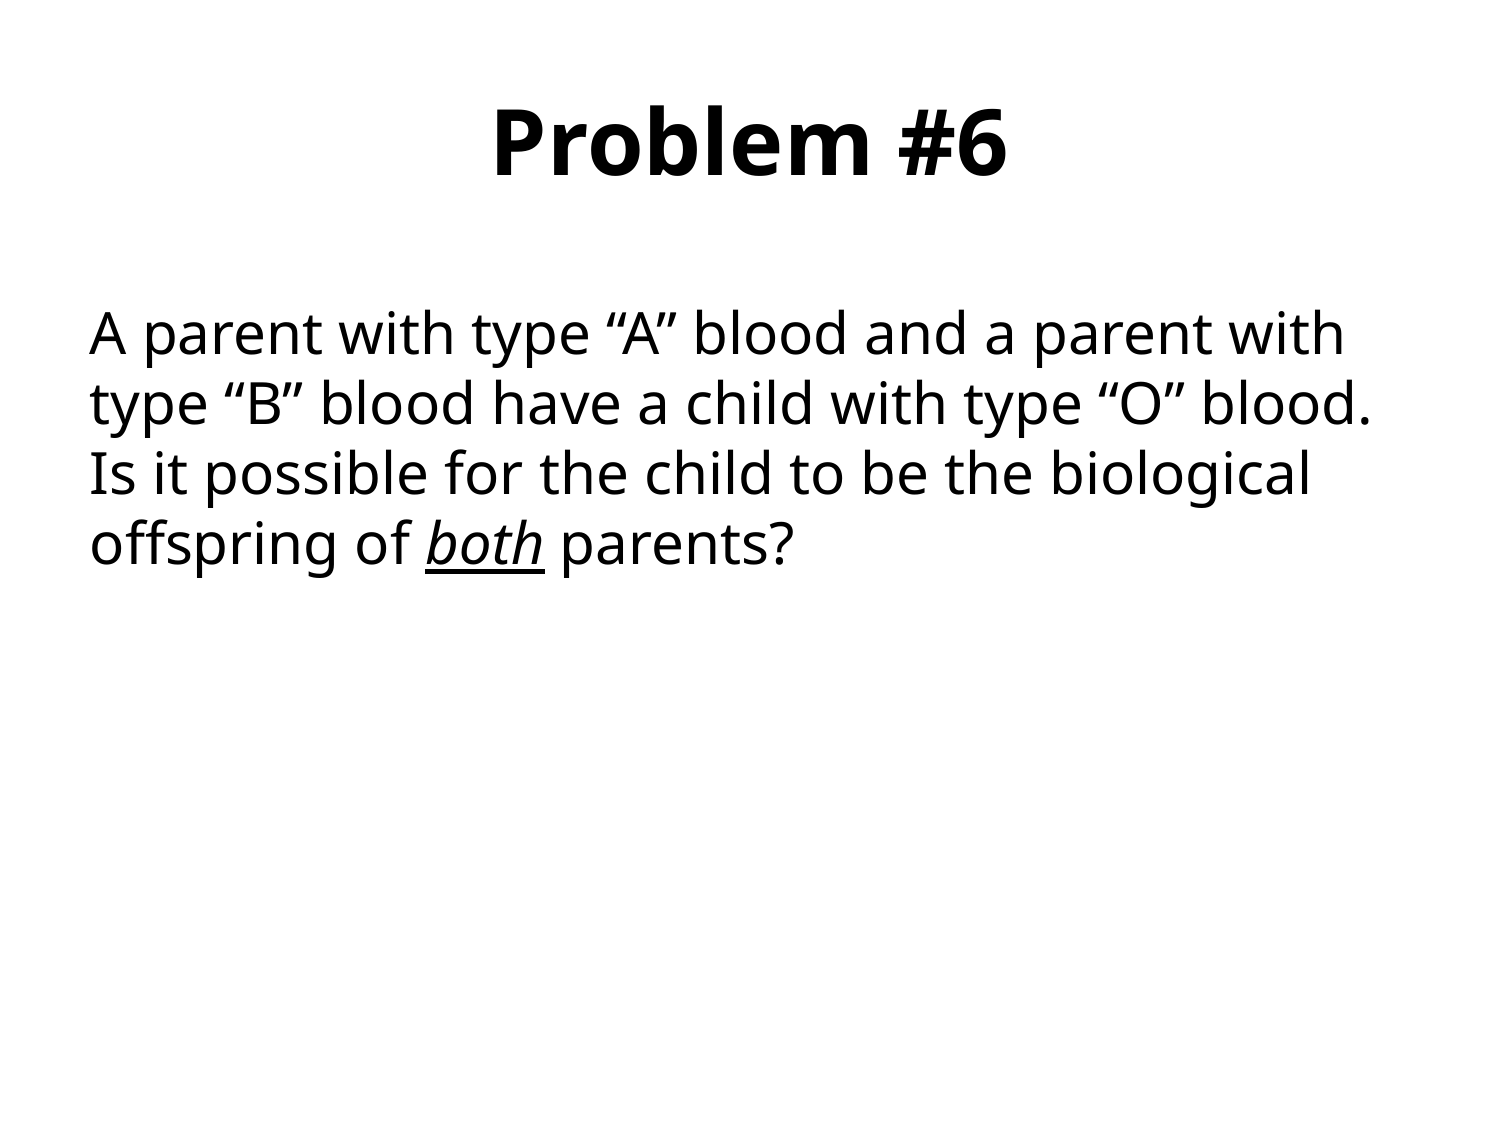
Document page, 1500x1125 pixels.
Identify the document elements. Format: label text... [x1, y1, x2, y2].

title Problem #6 [74, 44, 1426, 233]
text_box A parent with type “A” blood and a parent with type “B” blood have a child with type “O” blood. Is it possible for the child to be the biological offspring of both parents? [74, 289, 1438, 584]
